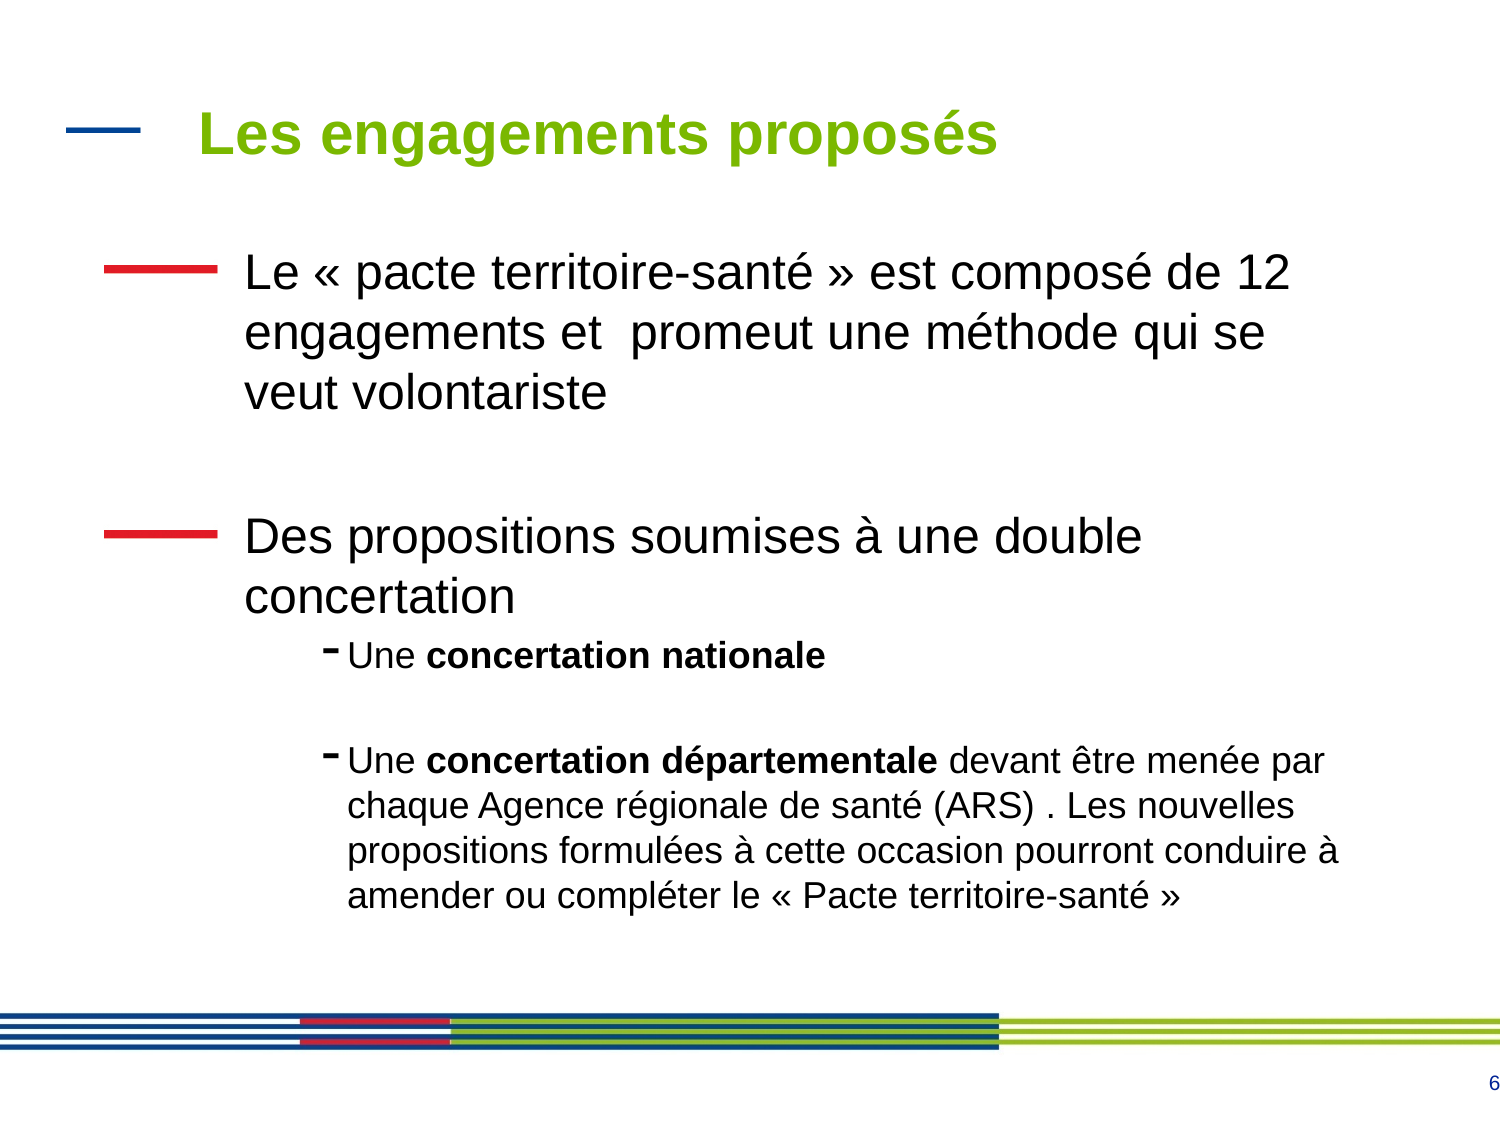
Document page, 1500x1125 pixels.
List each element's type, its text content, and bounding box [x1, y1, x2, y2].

picture [103, 259, 218, 279]
picture [65, 123, 141, 137]
picture [103, 524, 218, 544]
list Le « pacte territoire-santé » est composé de 12 engagements et promeut une méthode qui se veut volontariste Des propositions soumises à une double concertation Une concertation nationale Une concertation départementale devant être menée par chaque Agence régionale de santé (ARS) . Les nouvelles propositions formulées à cette occasion pourront conduire à amender ou compléter le « Pacte territoire-santé » [88, 231, 1389, 988]
picture [0, 999, 1500, 1063]
title Les engagements proposés [49, 35, 1388, 224]
